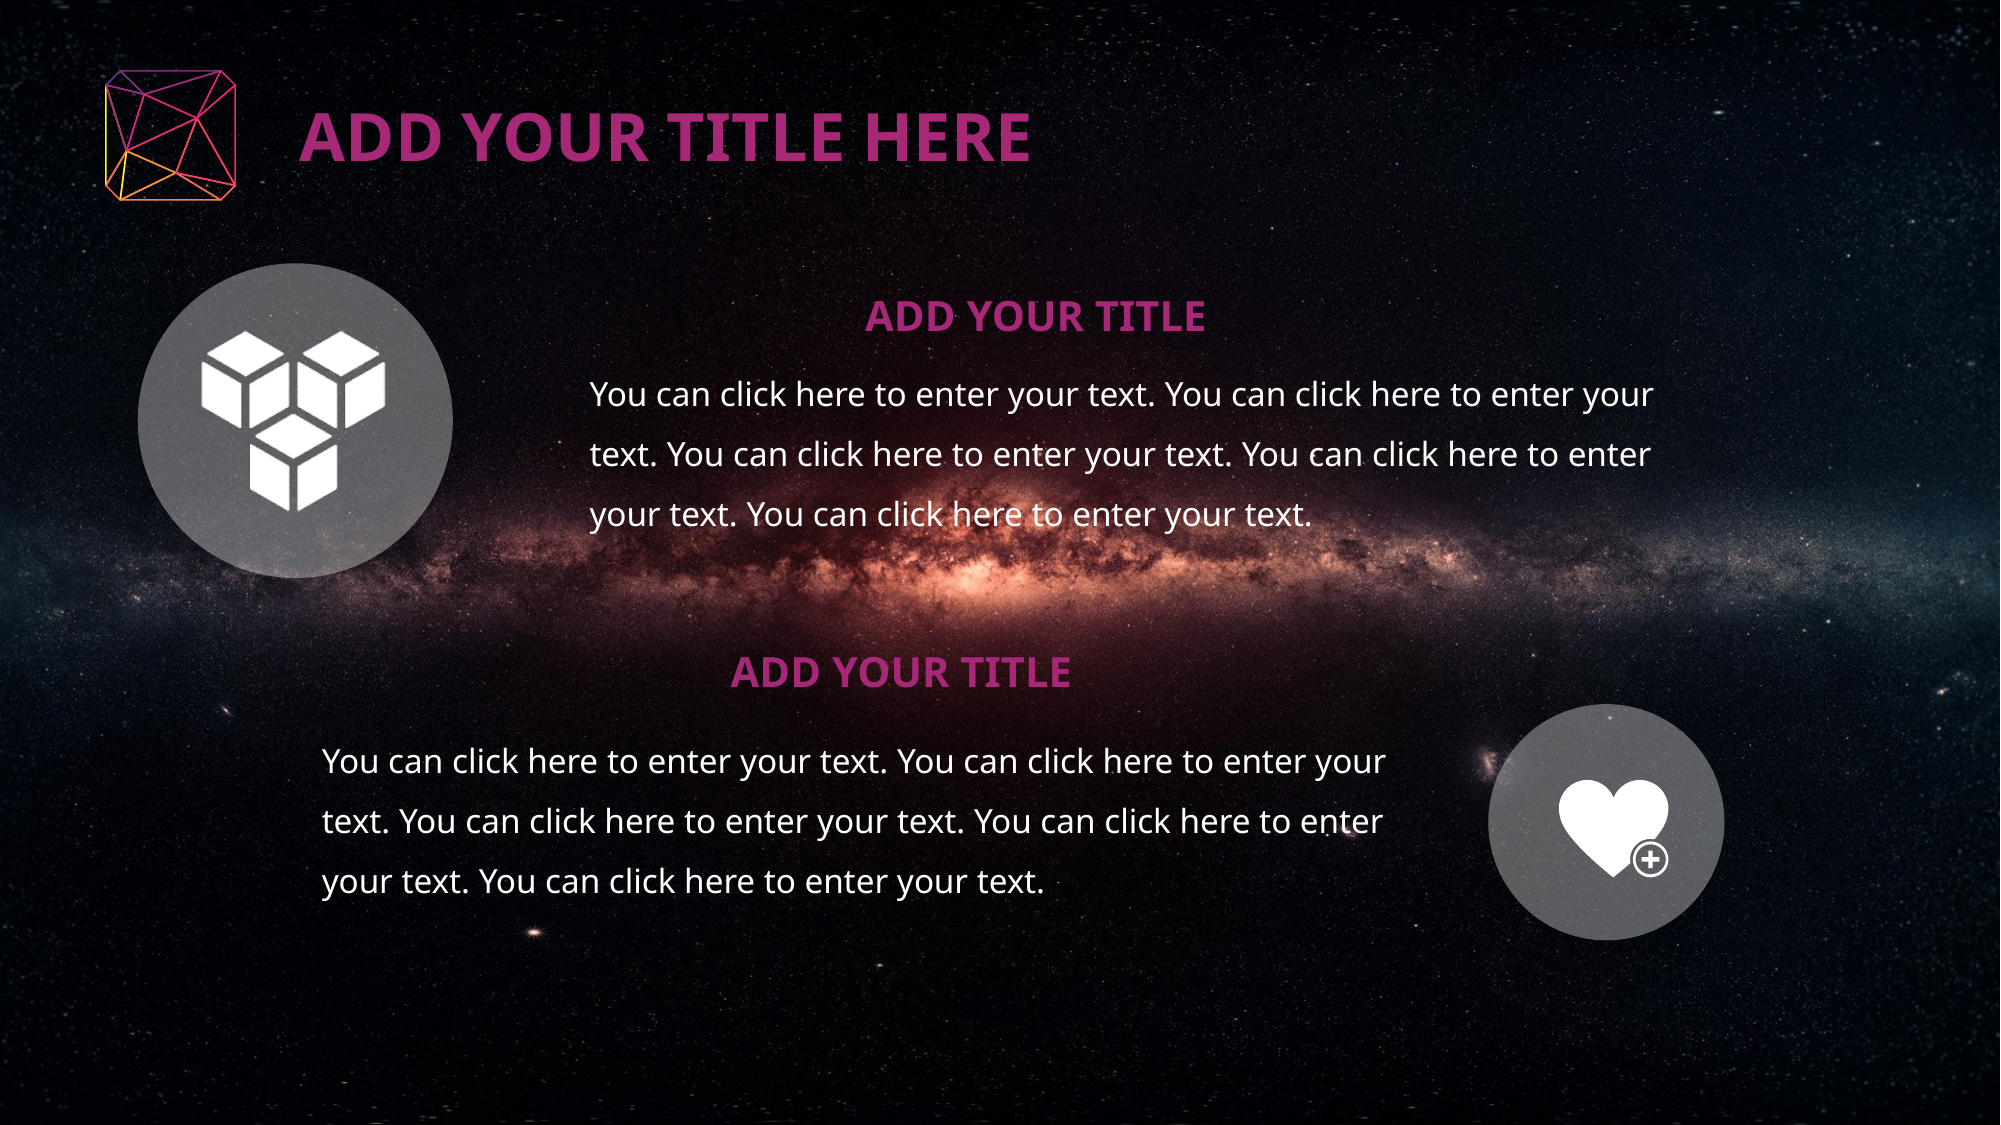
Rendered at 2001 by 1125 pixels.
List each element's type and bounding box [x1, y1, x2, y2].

text_box [105, 70, 1354, 200]
picture [0, 0, 2000, 1125]
text_box [1488, 704, 1725, 941]
text_box [137, 263, 453, 579]
